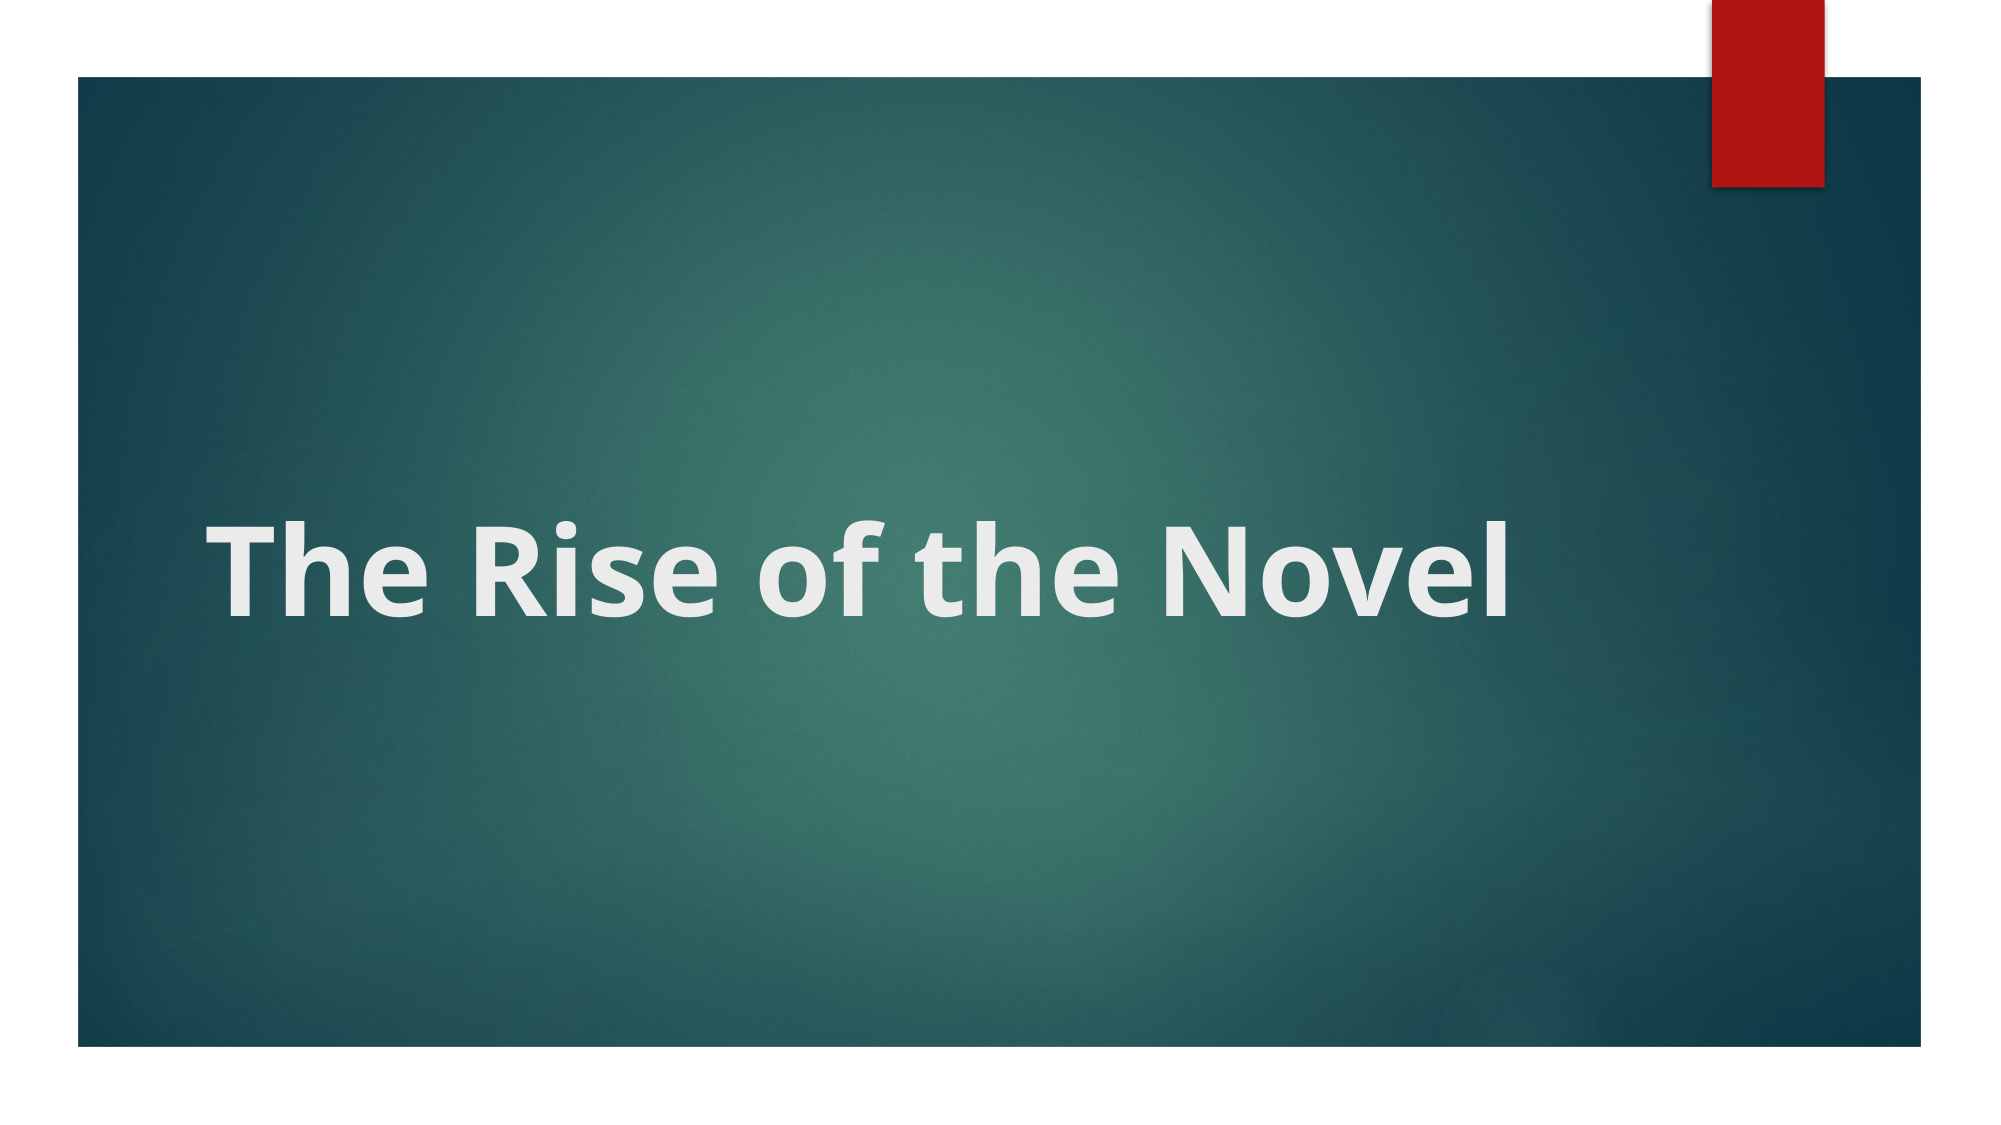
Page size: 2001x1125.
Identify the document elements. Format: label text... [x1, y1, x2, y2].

title The Rise of the Novel [189, 344, 1638, 650]
